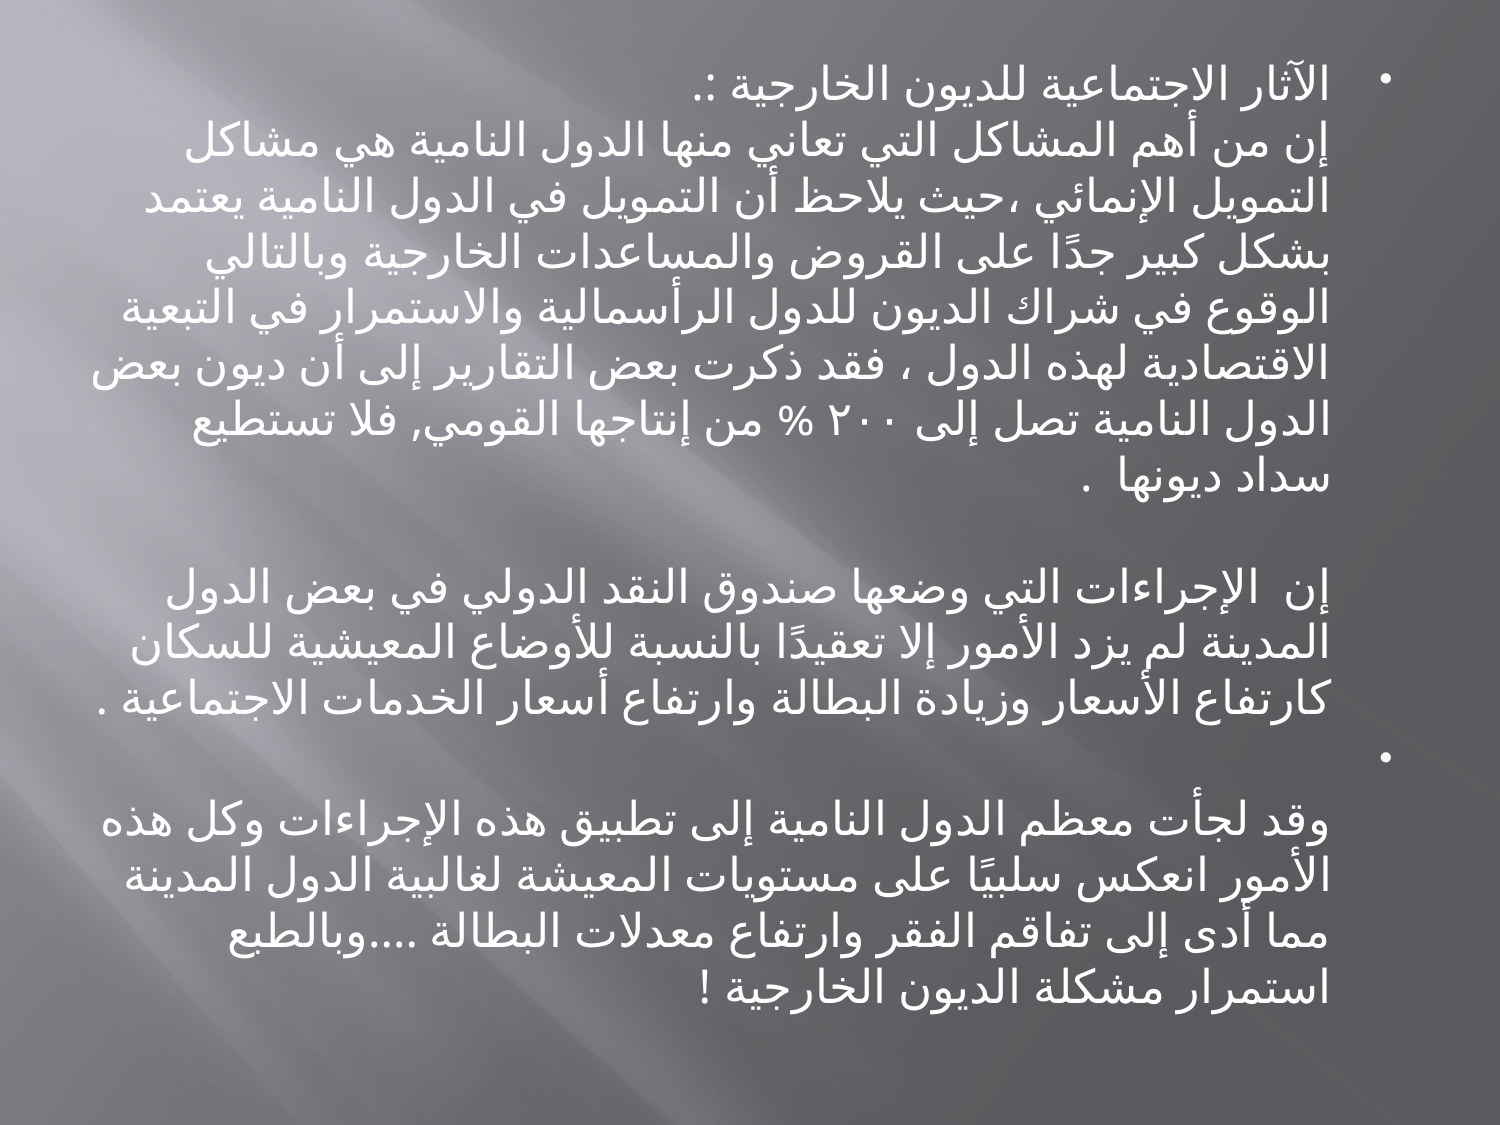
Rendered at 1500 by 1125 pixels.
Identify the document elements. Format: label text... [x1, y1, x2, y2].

list الآثار الاجتماعية للديون الخارجية :. إن من أهم المشاكل التي تعاني منها الدول النامية هي مشاكل التمويل الإنمائي ،حيث يلاحظ أن التمويل في الدول النامية يعتمد بشكل كبير جدًا على القروض والمساعدات الخارجية وبالتالي الوقوع في شراك الديون للدول الرأسمالية والاستمرار في التبعية الاقتصادية لهذه الدول ، فقد ذكرت بعض التقارير إلى أن ديون بعض الدول النامية تصل إلى ٢٠٠ % من إنتاجها القومي, فلا تستطيع سداد ديونها . إن الإجراءات التي وضعها صندوق النقد الدولي في بعض الدول المدينة لم يزد الأمور إلا تعقيدًا بالنسبة للأوضاع المعيشية للسكان كارتفاع الأسعار وزيادة البطالة وارتفاع أسعار الخدمات الاجتماعية . وقد لجأت معظم الدول النامية إلى تطبيق هذه الإجراءات وكل هذه الأمور انعكس سلبيًا على مستويات المعيشة لغالبية الدول المدينة مما أدى إلى تفاقم الفقر وارتفاع معدلات البطالة ....وبالطبع استمرار مشكلة الديون الخارجية ! [75, 46, 1425, 1035]
